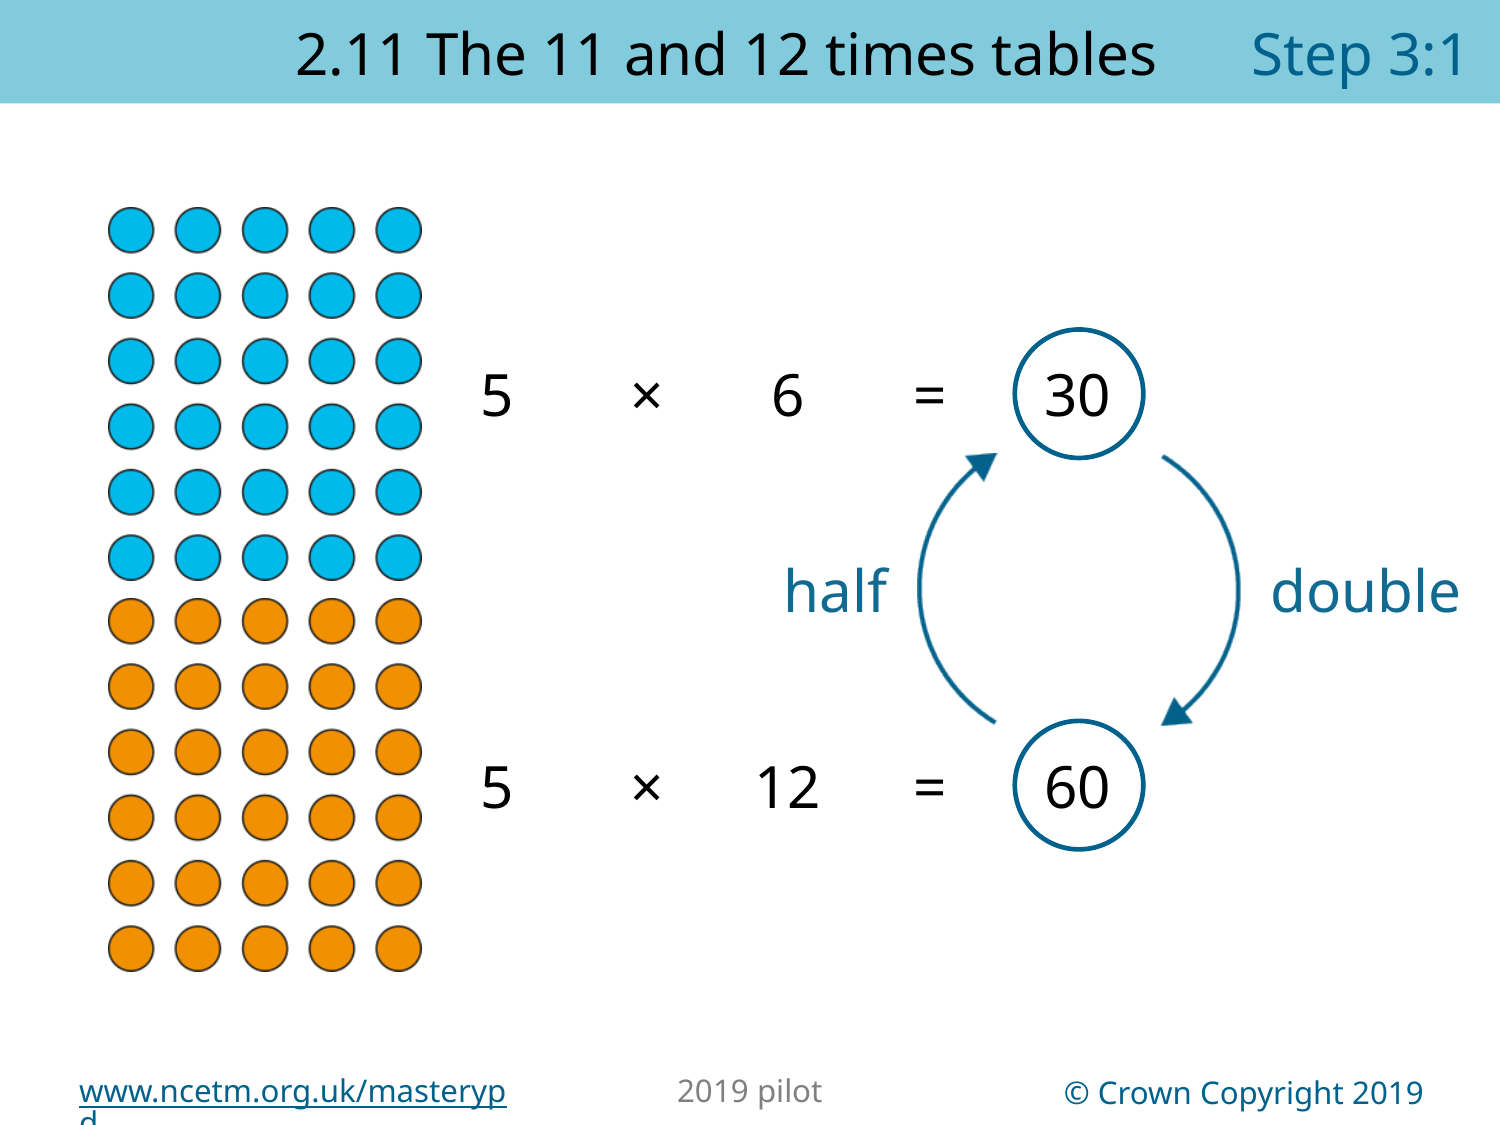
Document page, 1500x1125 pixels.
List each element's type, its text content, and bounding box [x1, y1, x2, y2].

text_box [1031, 720, 1144, 850]
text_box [465, 350, 966, 437]
text_box 60 [1029, 742, 1126, 828]
text_box [1030, 329, 1144, 458]
picture [107, 206, 422, 581]
picture [1160, 453, 1241, 726]
text_box [1014, 353, 1029, 434]
picture [107, 598, 422, 972]
text_box double [1255, 546, 1477, 632]
picture [917, 453, 998, 726]
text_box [465, 741, 966, 829]
text_box 30 [1029, 350, 1126, 436]
text_box [1014, 744, 1029, 826]
text_box half [768, 546, 903, 632]
list 2.11 The 11 and 12 times tables Step 3:1 [0, 0, 1500, 104]
